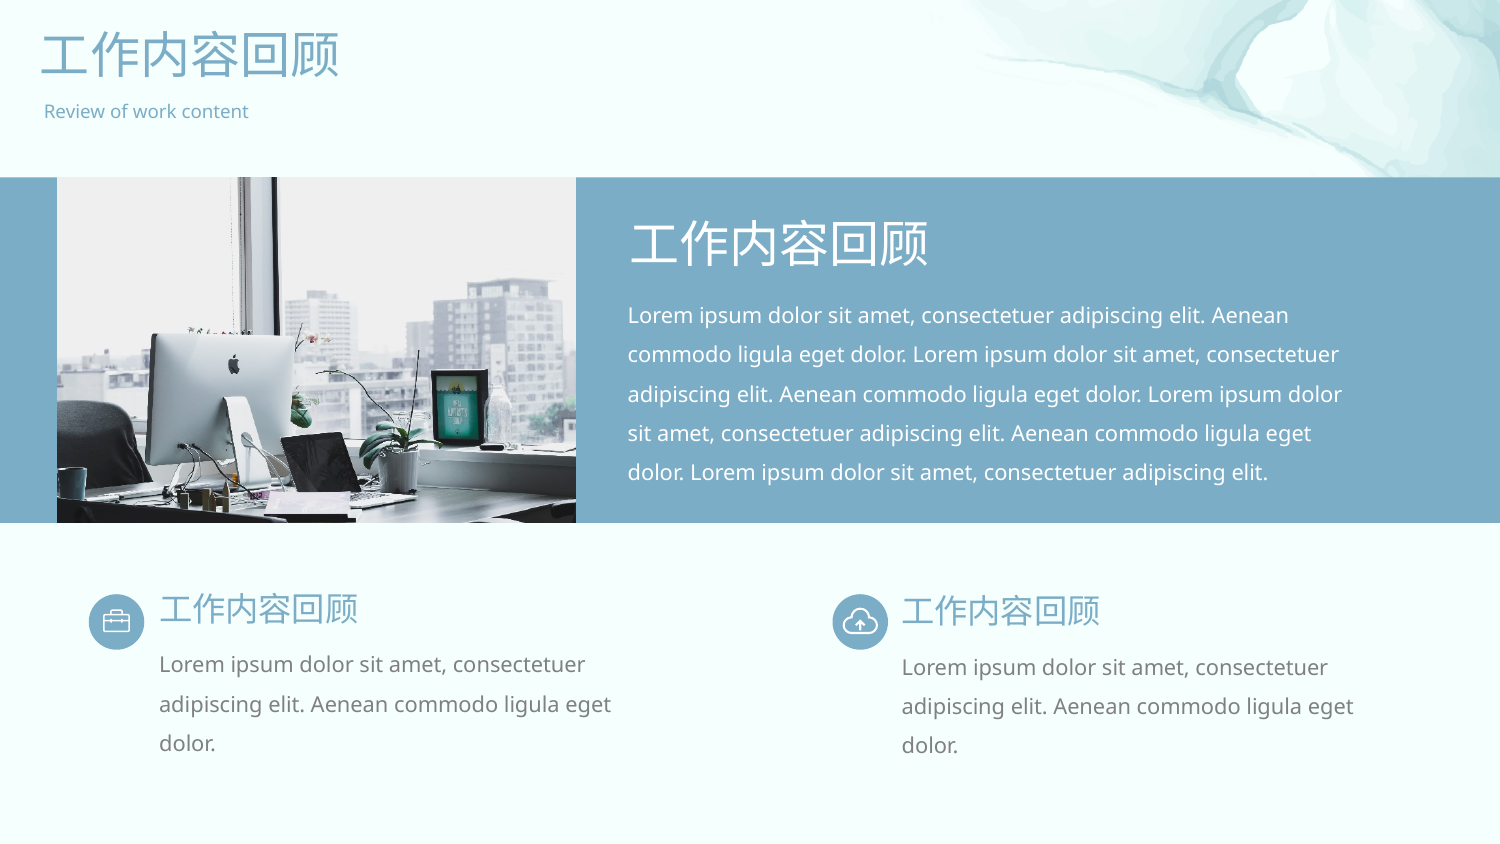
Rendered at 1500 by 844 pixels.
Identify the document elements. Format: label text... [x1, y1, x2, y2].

text_box [0, 176, 1500, 524]
text_box Review of work content [28, 92, 264, 130]
picture [0, 524, 1500, 844]
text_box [842, 607, 878, 635]
text_box 工作内容回顾 [25, 16, 356, 92]
picture [57, 177, 576, 523]
text_box 工作内容回顾 [614, 205, 945, 281]
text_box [88, 580, 1412, 724]
picture [0, 0, 1500, 176]
text_box Lorem ipsum dolor sit amet, consectetuer adipiscing elit. Aenean commodo ligula eget dolor. Lorem ipsum dolor sit amet, consectetuer adipiscing elit. Aenean commodo ligula eget dolor. Lorem ipsum dolor sit amet, consectetuer adipiscing elit. Aenean commodo ligula eget dolor. Lorem ipsum dolor sit amet, consectetuer adipiscing elit. [612, 281, 1365, 493]
